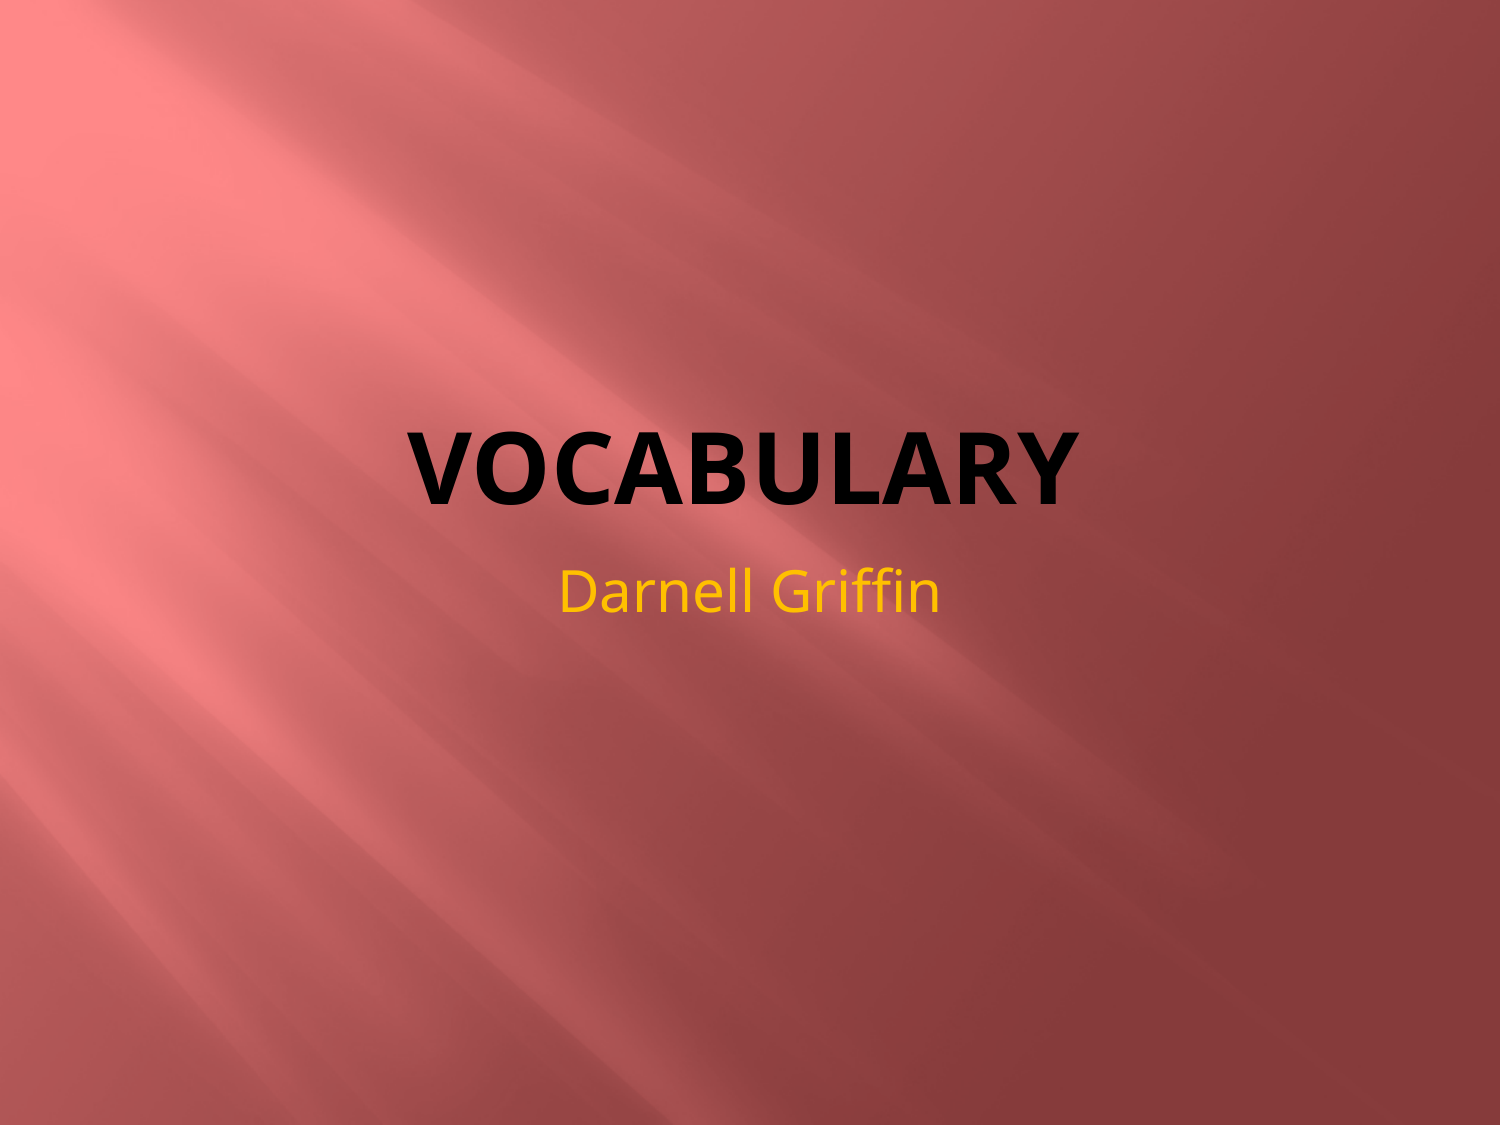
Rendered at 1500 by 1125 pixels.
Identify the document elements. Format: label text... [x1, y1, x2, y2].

subtitle Darnell Griffin [225, 546, 1275, 834]
title Vocabulary [69, 224, 1420, 525]
